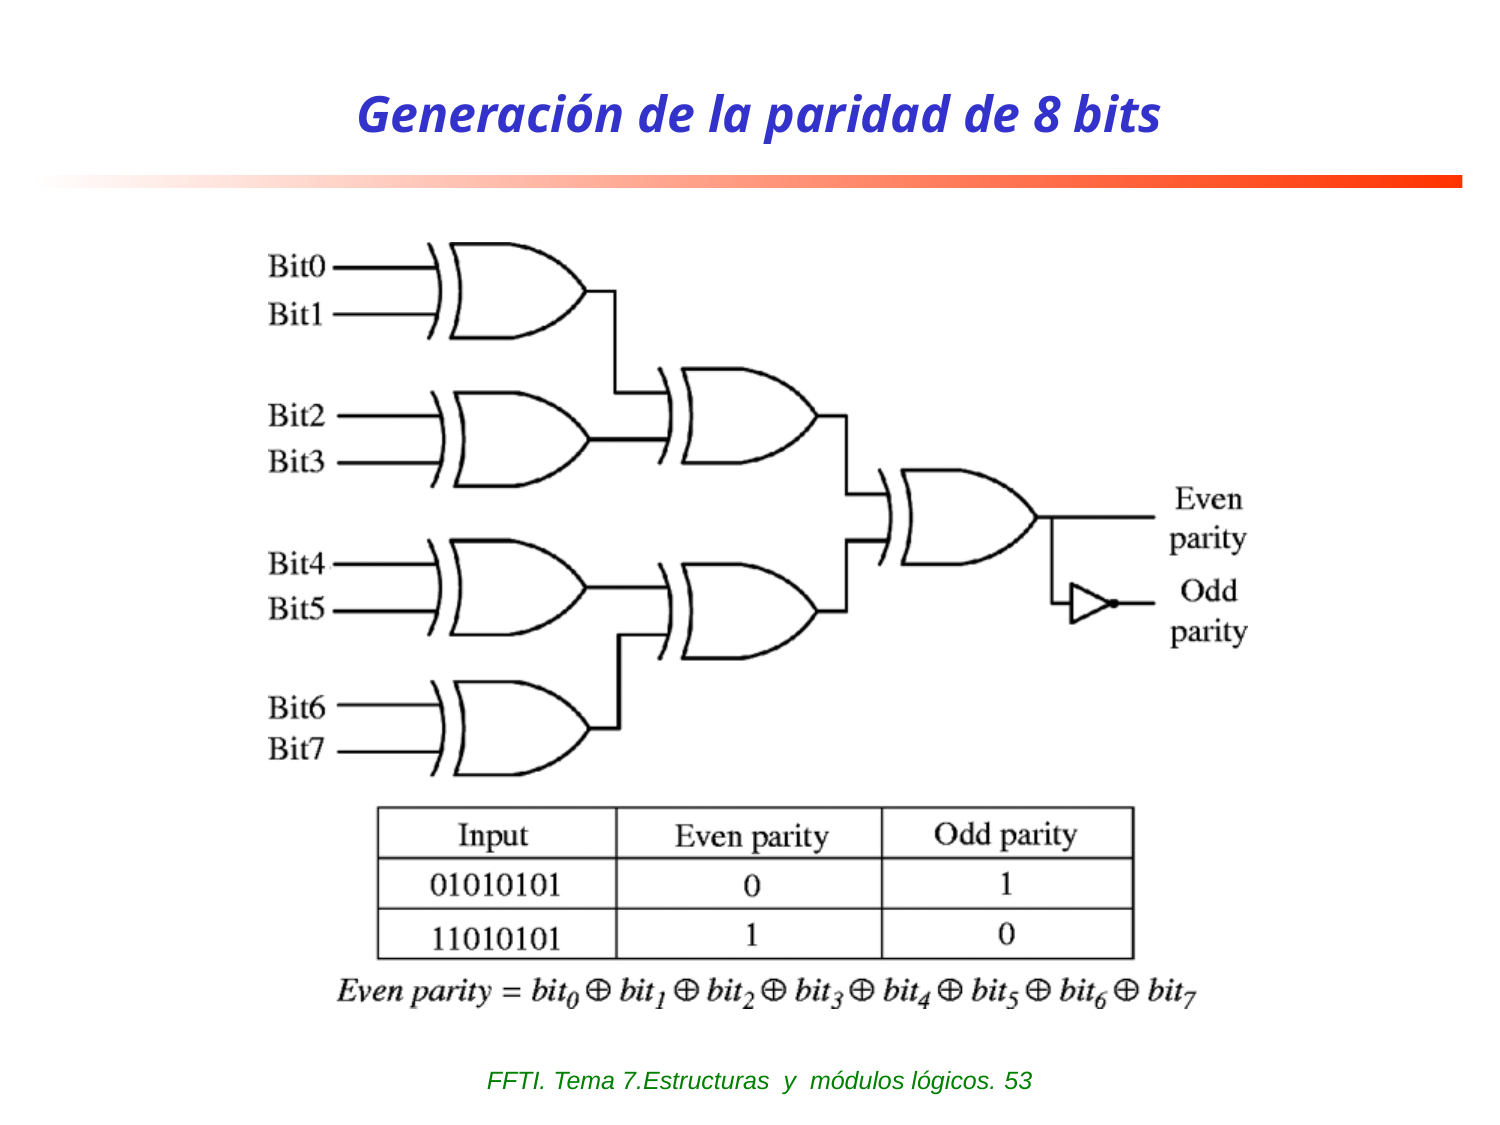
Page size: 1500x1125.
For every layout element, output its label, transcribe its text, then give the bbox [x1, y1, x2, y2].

title Generación de la paridad de 8 bits [68, 49, 1451, 176]
footer FFTI. Tema 7.Estructuras y módulos lógicos. 53 [68, 1056, 1451, 1103]
picture [268, 242, 1248, 1009]
